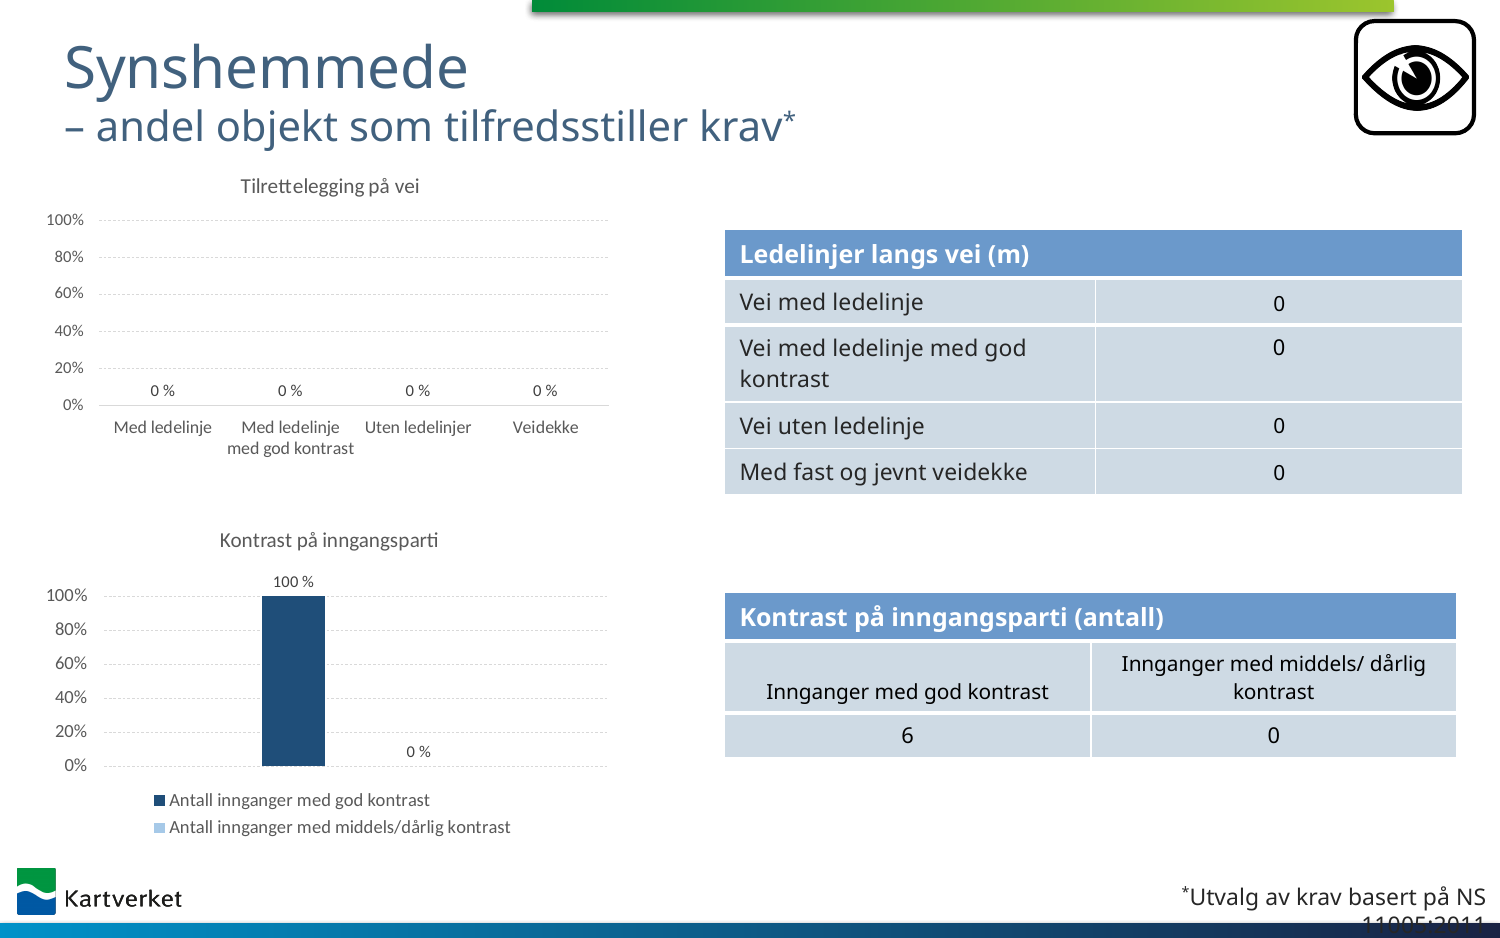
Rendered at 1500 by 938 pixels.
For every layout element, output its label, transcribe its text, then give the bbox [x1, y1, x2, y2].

table_header Kontrast på inngangsparti (antall) [725, 593, 1456, 639]
picture [41, 520, 618, 846]
table_cell 0 [1096, 449, 1462, 494]
table_cell Med fast og jevnt veidekke [725, 449, 1095, 494]
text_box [1355, 20, 1475, 134]
table_cell Vei med ledelinje [725, 280, 1095, 323]
table_cell Vei med ledelinje med god kontrast [725, 327, 1095, 401]
text_box Synshemmede – andel objekt som tilfredsstiller krav* [49, 24, 1431, 158]
table_cell 0 [1096, 280, 1462, 323]
table_cell 0 [1096, 327, 1462, 401]
table_cell 6 [725, 715, 1090, 757]
table_cell Innganger med god kontrast [725, 643, 1090, 711]
table_cell 0 [1096, 403, 1462, 448]
table_header Ledelinjer langs vei (m) [725, 230, 1462, 276]
text_box *Utvalg av krav basert på NS 11005:2011 [1068, 873, 1500, 938]
table_cell Innganger med middels/ dårlig kontrast [1092, 643, 1456, 711]
table_cell Vei uten ledelinje [725, 403, 1095, 448]
picture [41, 166, 619, 492]
table_cell 0 [1092, 715, 1456, 757]
